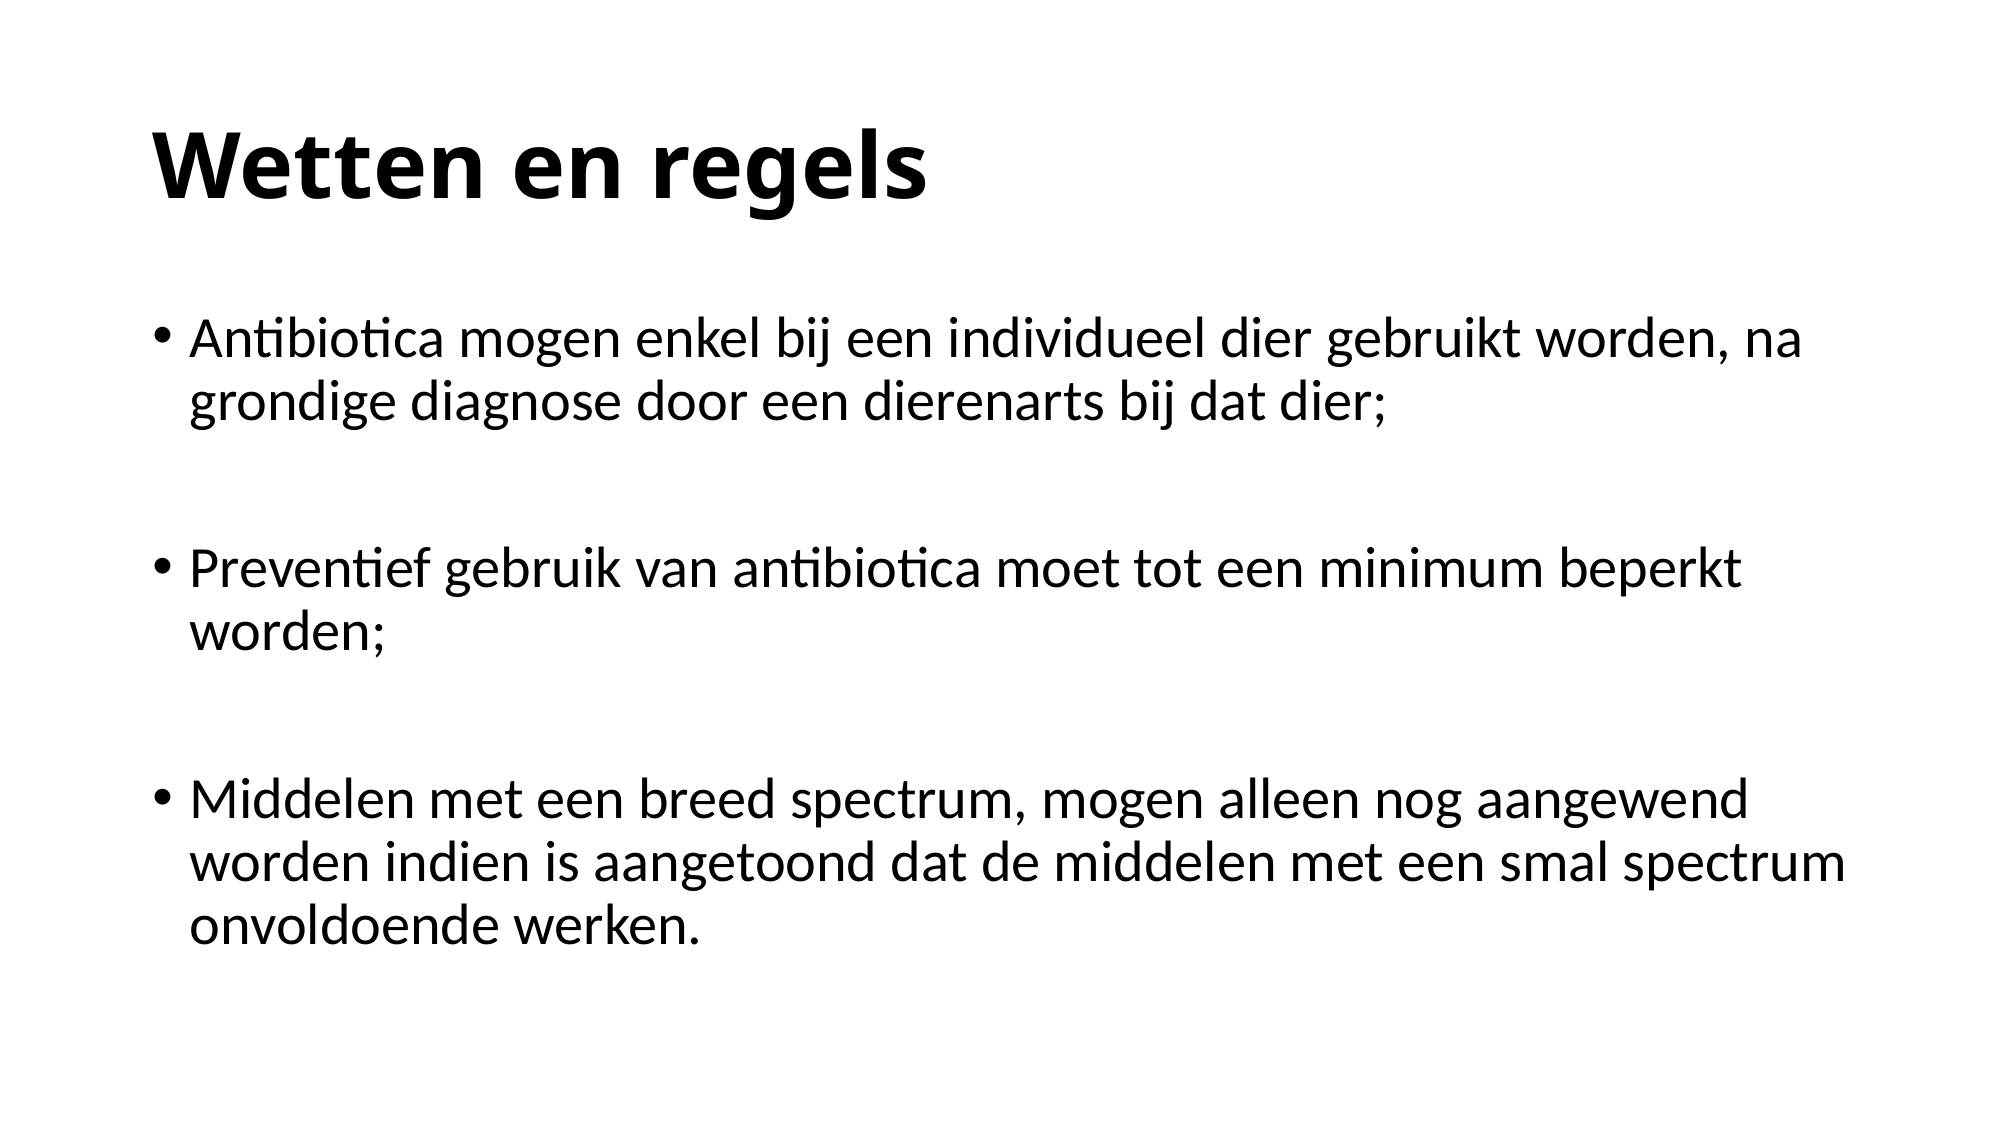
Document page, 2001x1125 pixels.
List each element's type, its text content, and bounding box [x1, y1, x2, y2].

title Wetten en regels [137, 59, 1863, 278]
list Antibiotica mogen enkel bij een individueel dier gebruikt worden, na grondige diagnose door een dierenarts bij dat dier; Preventief gebruik van antibiotica moet tot een minimum beperkt worden; Middelen met een breed spectrum, mogen alleen nog aangewend worden indien is aangetoond dat de middelen met een smal spectrum onvoldoende werken. [137, 299, 1863, 1014]
